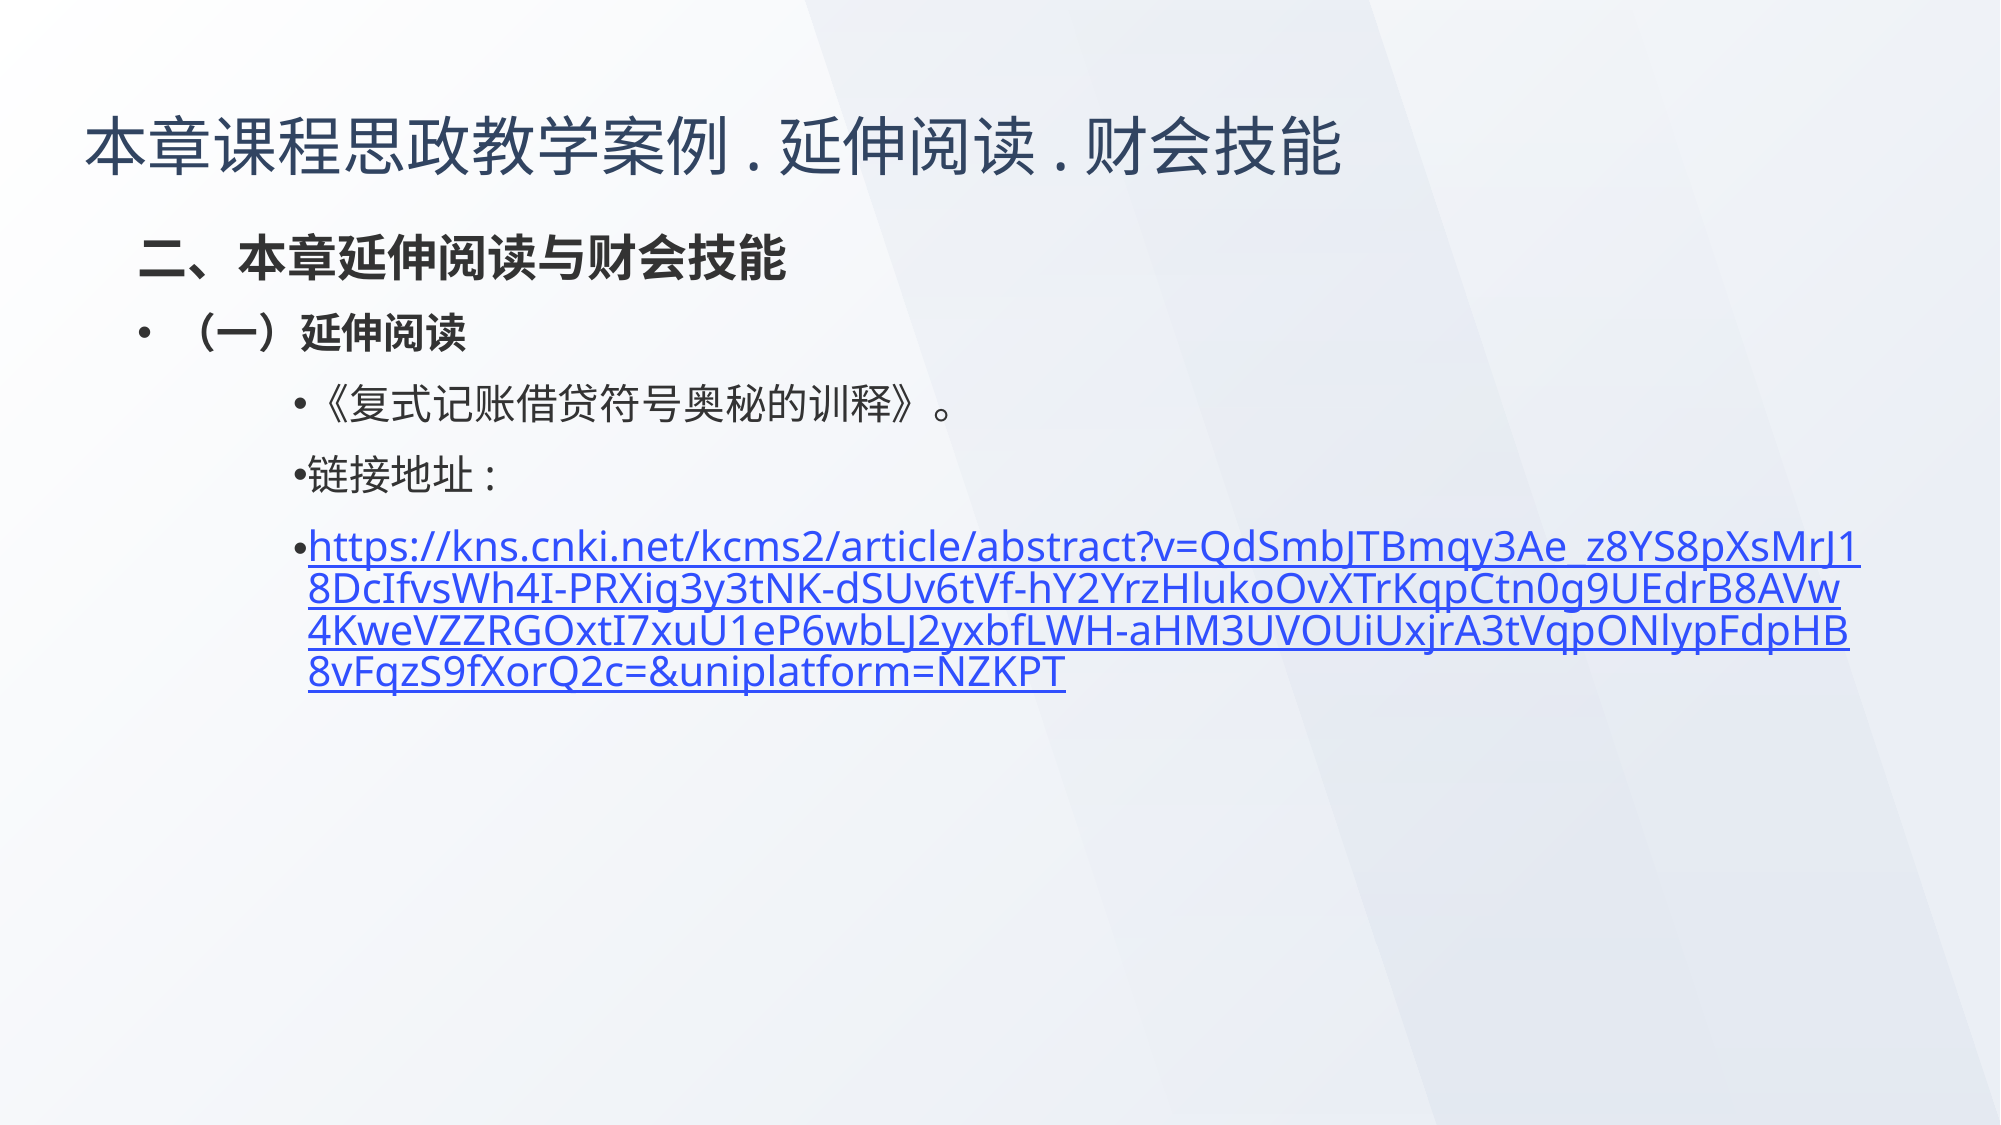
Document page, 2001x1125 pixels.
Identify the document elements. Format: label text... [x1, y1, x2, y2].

list 二、本章延伸阅读与财会技能 （一）延伸阅读 《复式记账借贷符号奥秘的训释》。 链接地址: https://kns.cnki.net/kcms2/article/abstract?v=QdSmbJTBmqy3Ae_z8YS8pXsMrJ18DcIfvsWh4I-PRXig3y3tNK-dSUv6tVf-hY2YrzHlukoOvXTrKqpCtn0g9UEdrB8AVw4KweVZZRGOxtI7xuU1eP6wbLJ2yxbfLWH-aHM3UVOUiUxjrA3tVqpONlypFdpHB8vFqzS9fXorQ2c=&uniplatform=NZKPT [137, 208, 1863, 976]
title 本章课程思政教学案例.延伸阅读.财会技能 [83, 100, 1361, 184]
